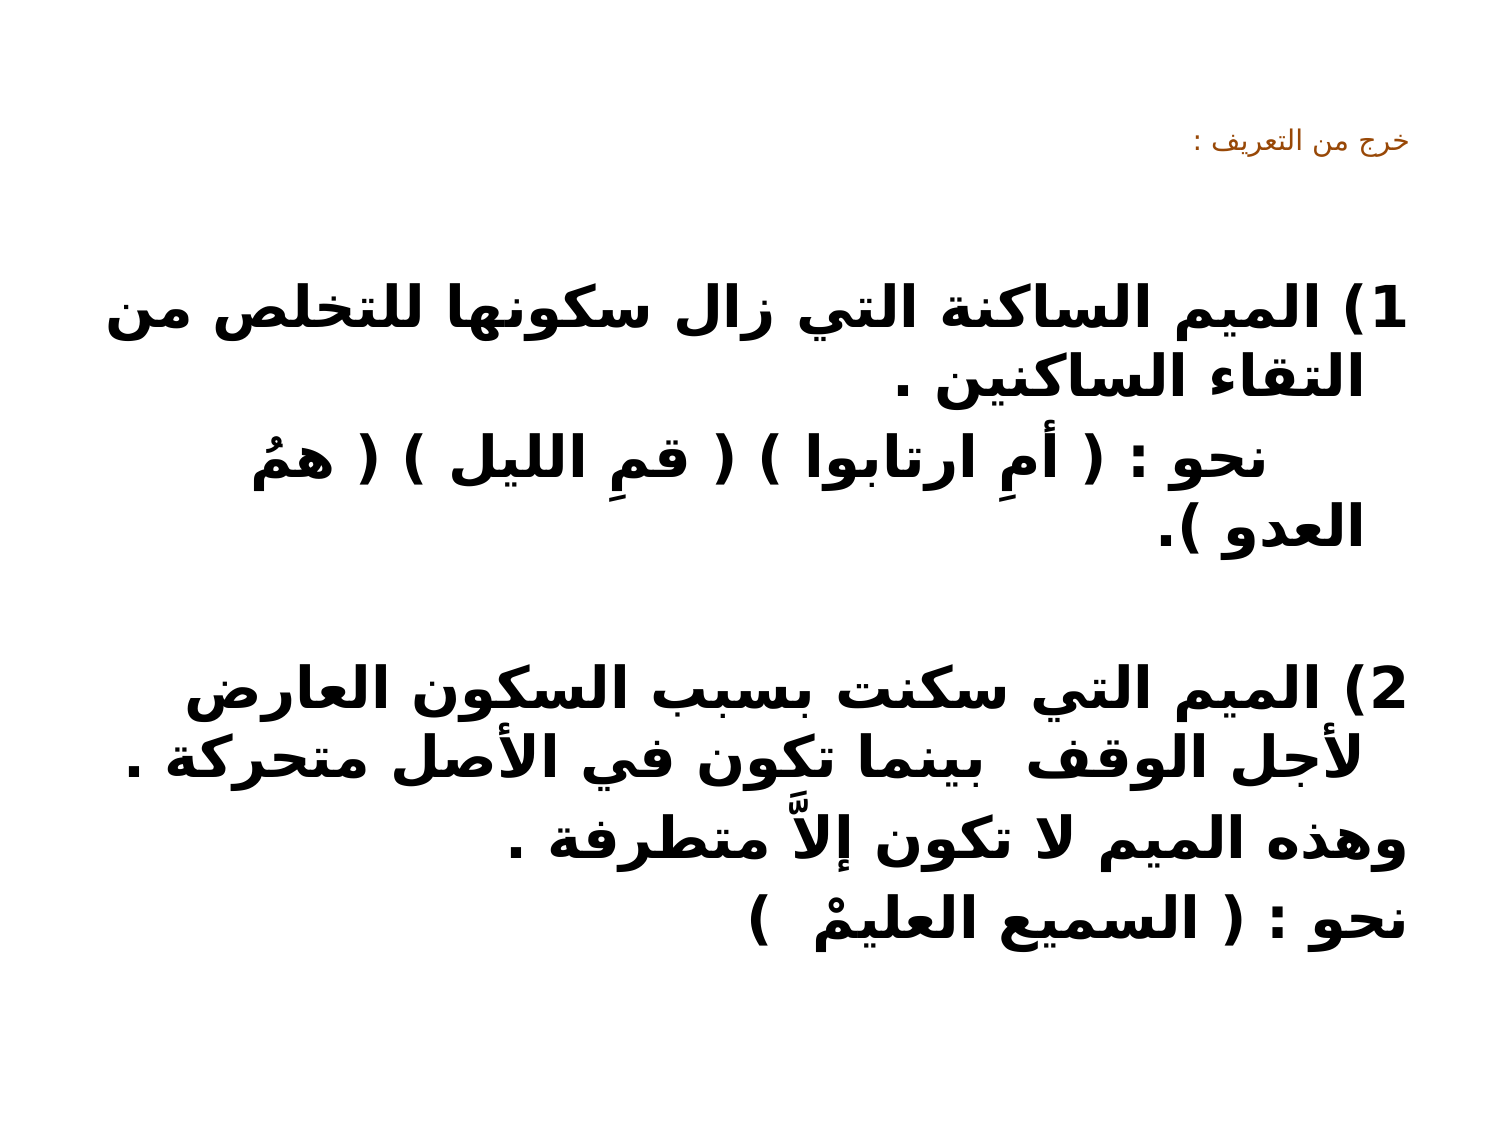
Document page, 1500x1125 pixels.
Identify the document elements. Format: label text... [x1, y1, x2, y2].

title خرج من التعريف : [75, 45, 1425, 233]
list 1) الميم الساكنة التي زال سكونها للتخلص من التقاء الساكنين . نحو : ( أمِ ارتابوا ) ( قمِ الليل ) ( همُ العدو ). 2) الميم التي سكنت بسبب السكون العارض لأجل الوقف بينما تكون في الأصل متحركة . وهذه الميم لا تكون إلاَّ متطرفة . نحو : ( السميع العليمْ ) [75, 262, 1425, 1005]
